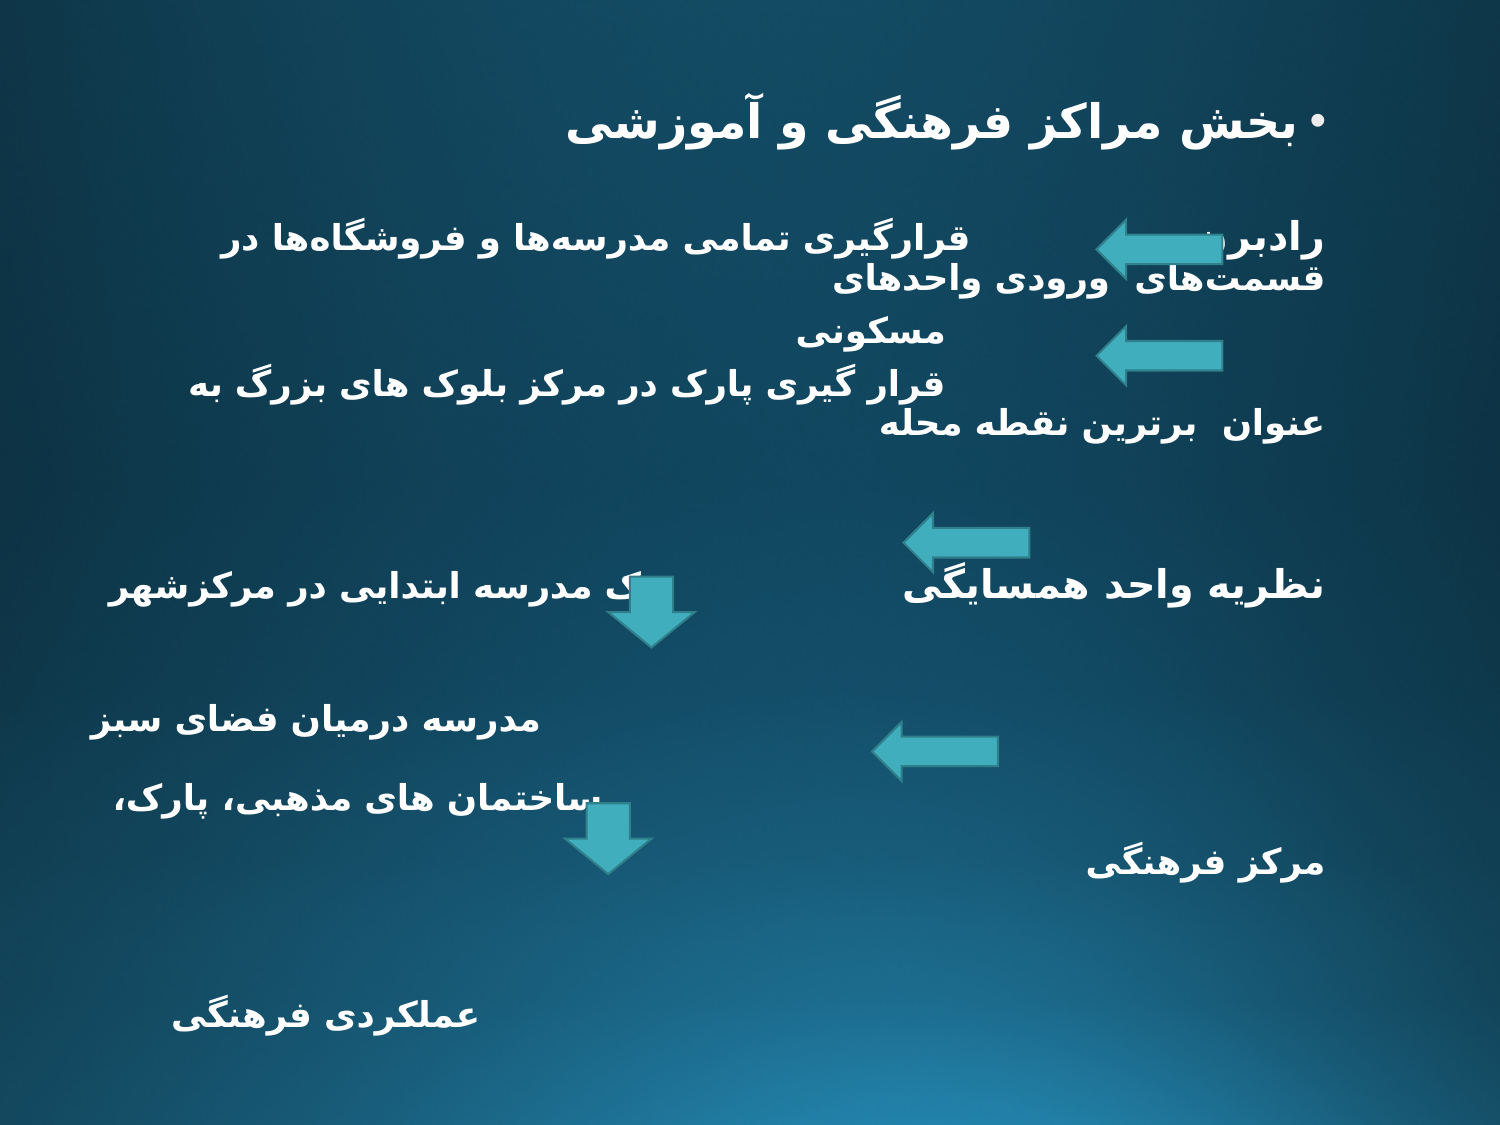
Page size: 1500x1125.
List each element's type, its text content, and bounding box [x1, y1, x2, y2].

text_box [1095, 323, 1224, 388]
text_box [870, 719, 1000, 784]
picture [0, 0, 1500, 1125]
text_box [562, 802, 655, 876]
text_box [902, 510, 1031, 575]
text_box [1095, 217, 1224, 282]
list بخش مراکز فرهنگی و آموزشی رادبرن قرارگیری تمامی مدرسه‌ها و فروشگاه‌ها در قسمت‌هاى ورودى واحدهاى مسکونی قرار گیری پارک در مرکز بلوک ‌هاى بزرگ به ‌عنوان برترين نقطه محله نظریه واحد همسایگی یک مدرسه ابتدایی در مرکزشهر مدرسه درمیان فضای سبز ساختمان های مذهبی، پارک، مرکز فرهنگی عملکردی فرهنگی [75, 90, 1341, 1062]
text_box [605, 575, 698, 649]
